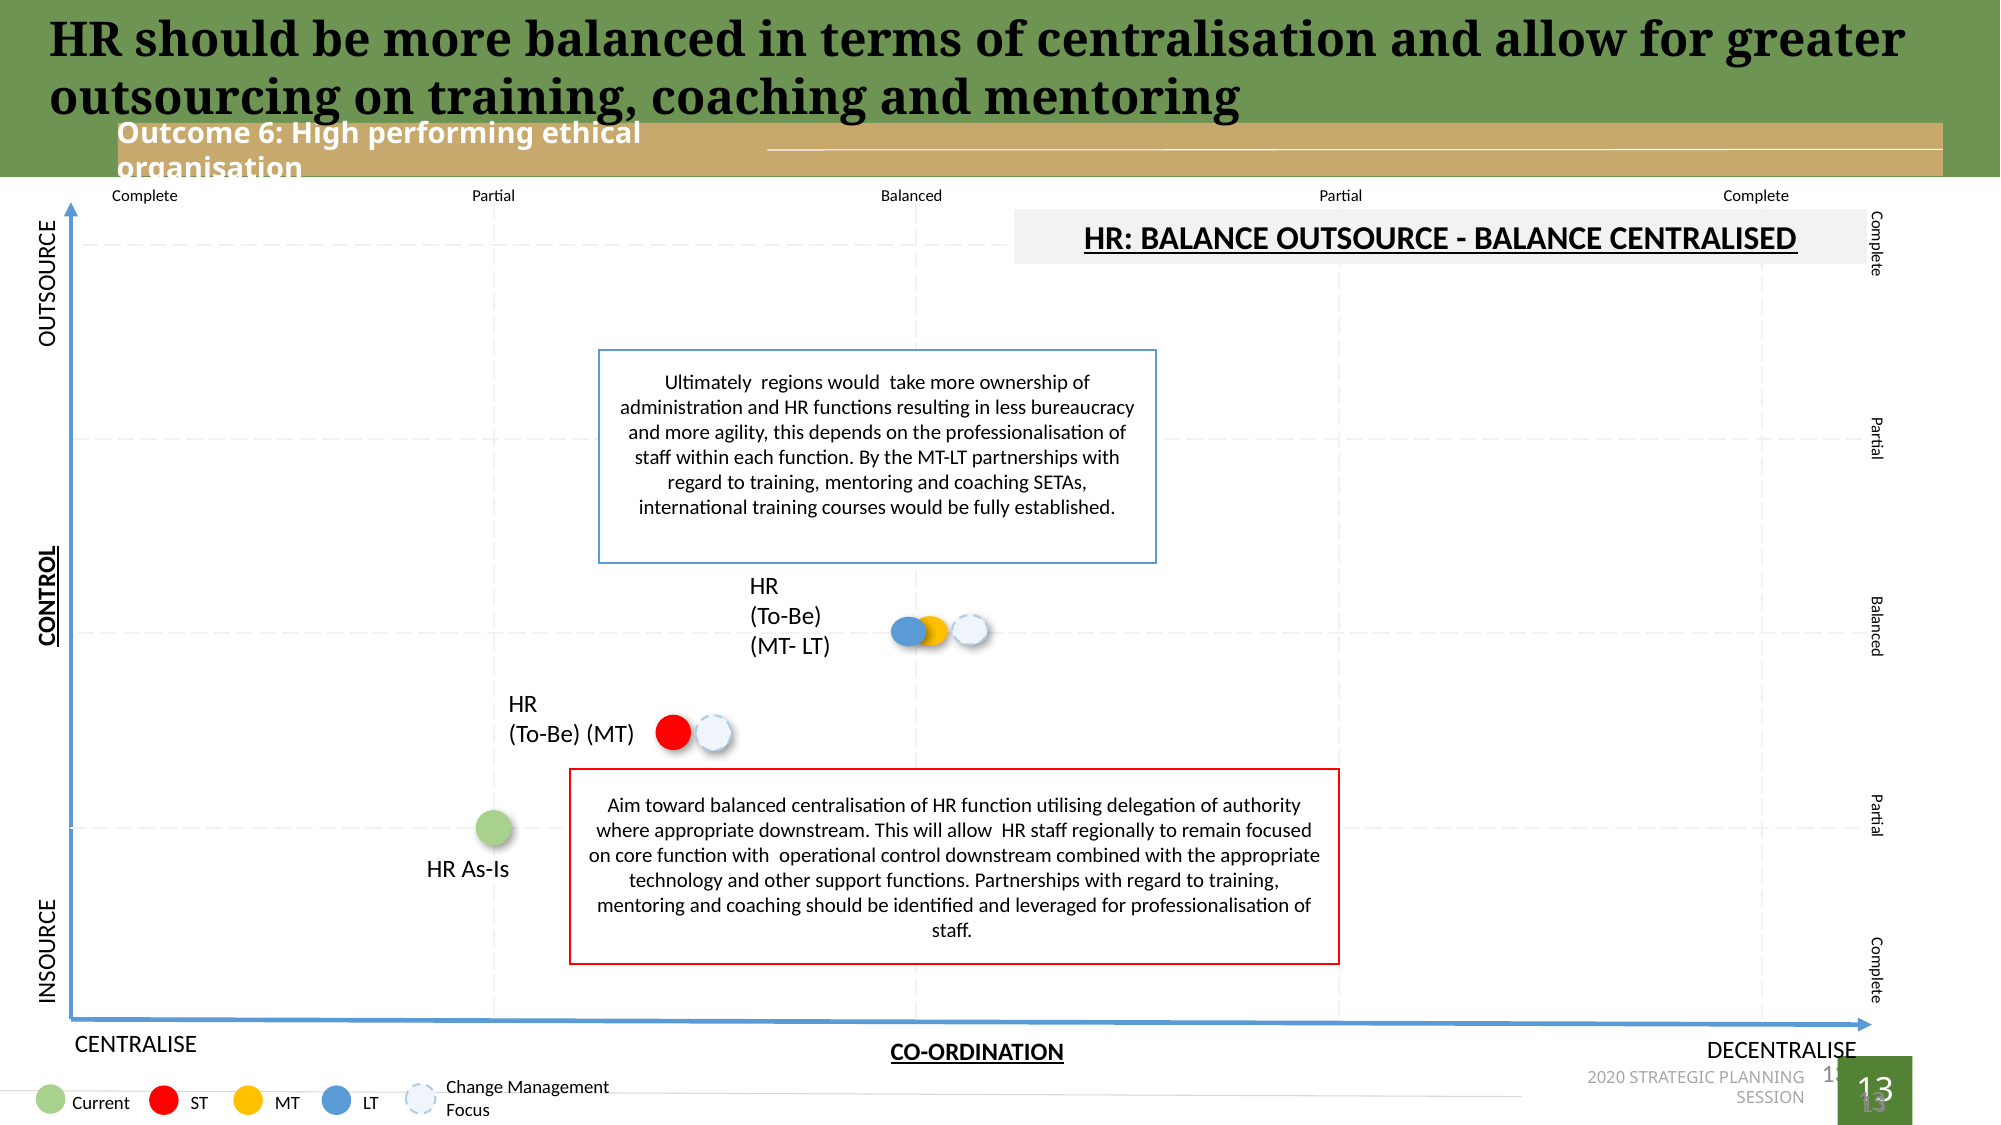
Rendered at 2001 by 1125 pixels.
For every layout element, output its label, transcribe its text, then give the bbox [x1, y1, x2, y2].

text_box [149, 1083, 233, 1121]
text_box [66, 168, 1813, 223]
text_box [233, 1083, 321, 1121]
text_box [35, 1080, 159, 1124]
slide_number 13 [1412, 1078, 1768, 1103]
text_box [69, 202, 1872, 1024]
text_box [321, 1083, 486, 1121]
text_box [1461, 578, 2000, 638]
text_box 13 [1768, 1078, 1901, 1125]
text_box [493, 690, 1340, 964]
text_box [19, 191, 69, 1020]
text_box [598, 349, 1157, 647]
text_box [412, 810, 493, 895]
text_box HR should be more balanced in terms of centralisation and allow for greater outsourcing on training, coaching and mentoring [34, 1, 2000, 189]
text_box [59, 1021, 1872, 1078]
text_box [405, 1078, 630, 1116]
